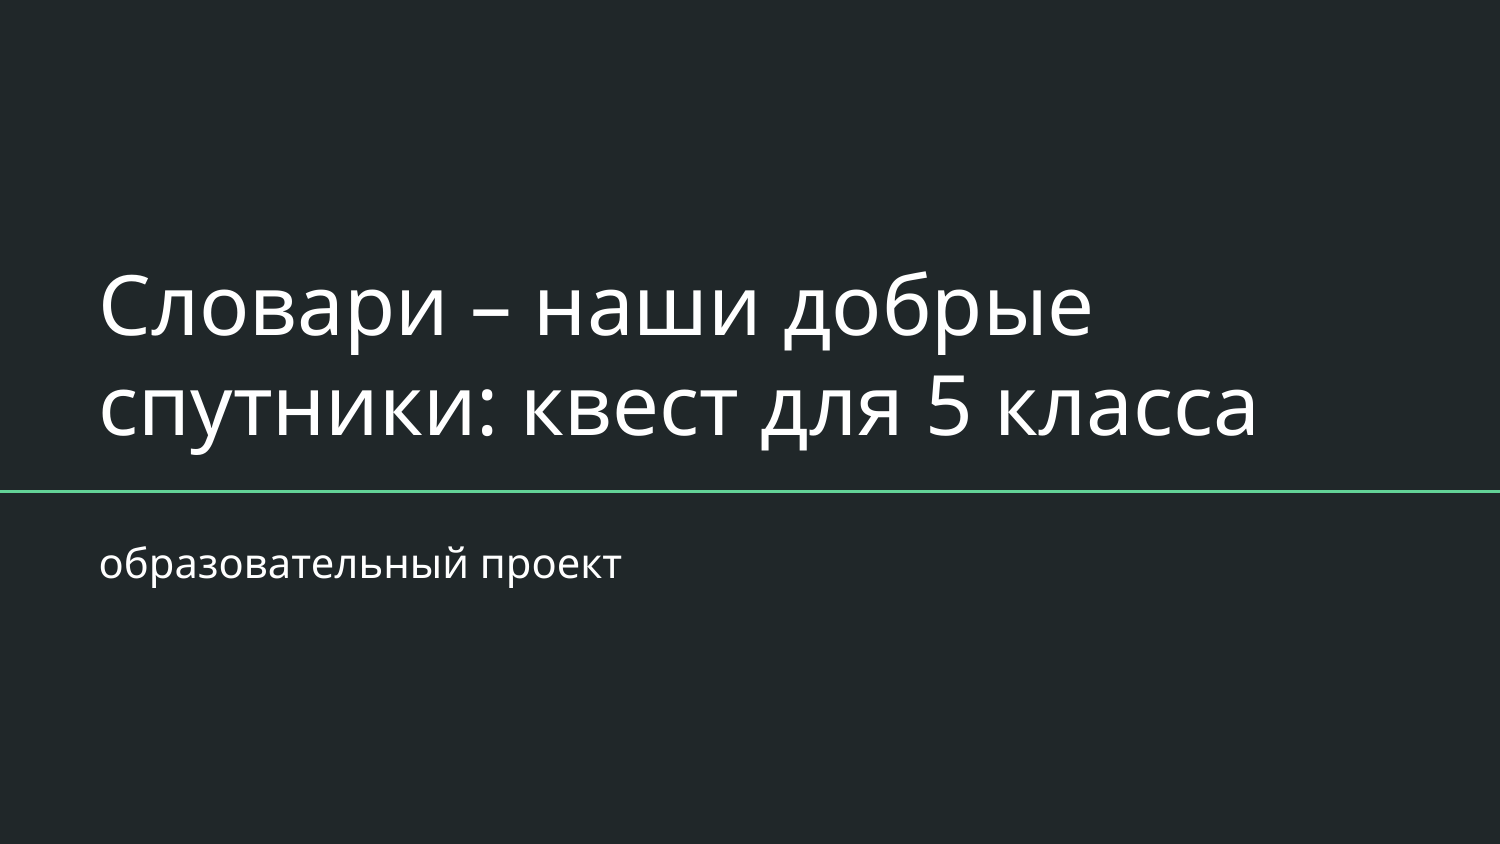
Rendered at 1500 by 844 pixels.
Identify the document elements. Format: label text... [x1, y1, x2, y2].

subtitle образовательный проект [83, 522, 1417, 626]
title Словари – наши добрые спутники: квест для 5 класса [83, 206, 1417, 467]
